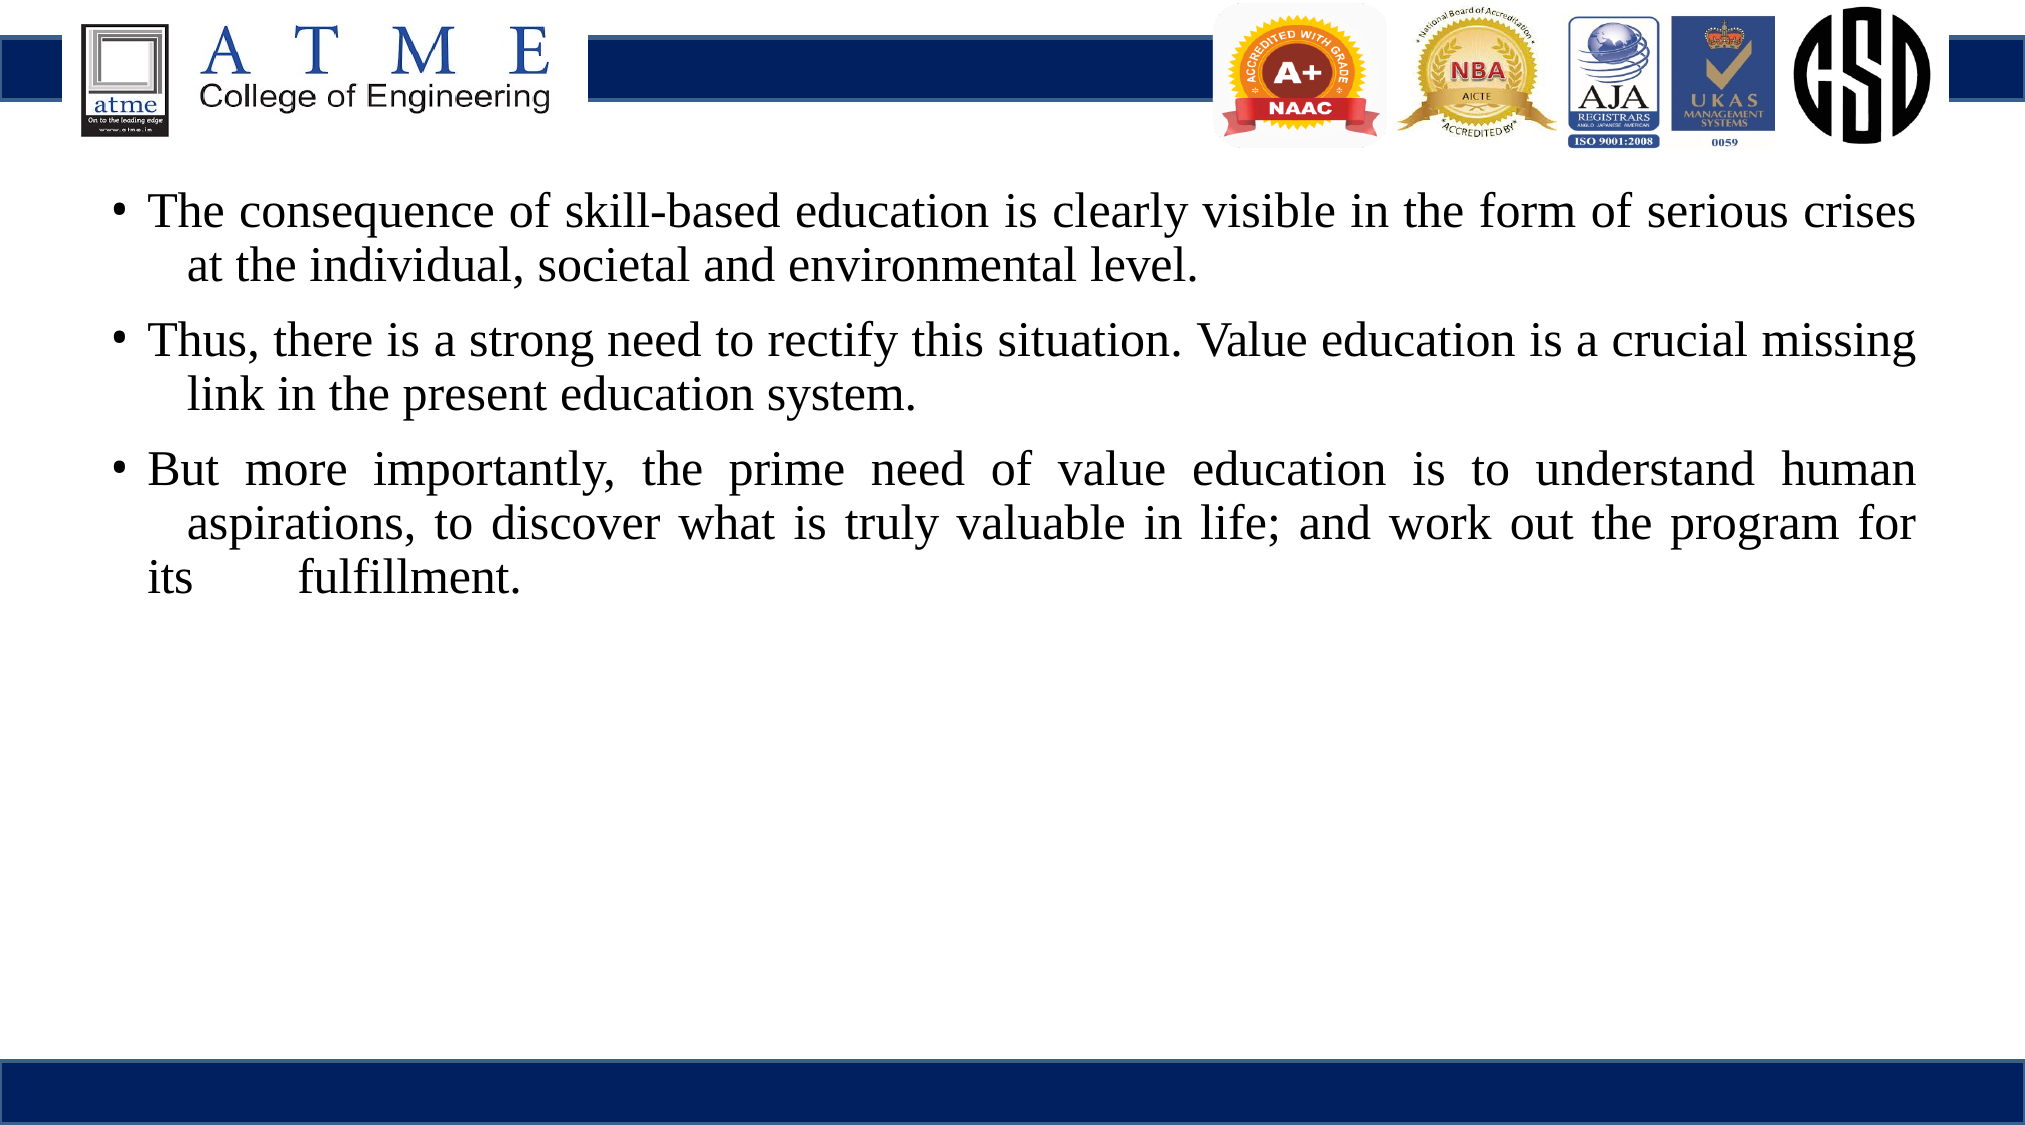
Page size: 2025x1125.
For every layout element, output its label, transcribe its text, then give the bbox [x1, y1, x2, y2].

picture [1212, 0, 1949, 150]
picture [62, 0, 588, 157]
text_box The consequence of skill-based education is clearly visible in the form of serious crises at the individual, societal and environmental level. Thus, there is a strong need to rectify this situation. Value education is a crucial missing link in the present education system. But more importantly, the prime need of value education is to understand human aspirations, to discover what is truly valuable in life; and work out the program for its fulfillment. [107, 174, 1917, 604]
